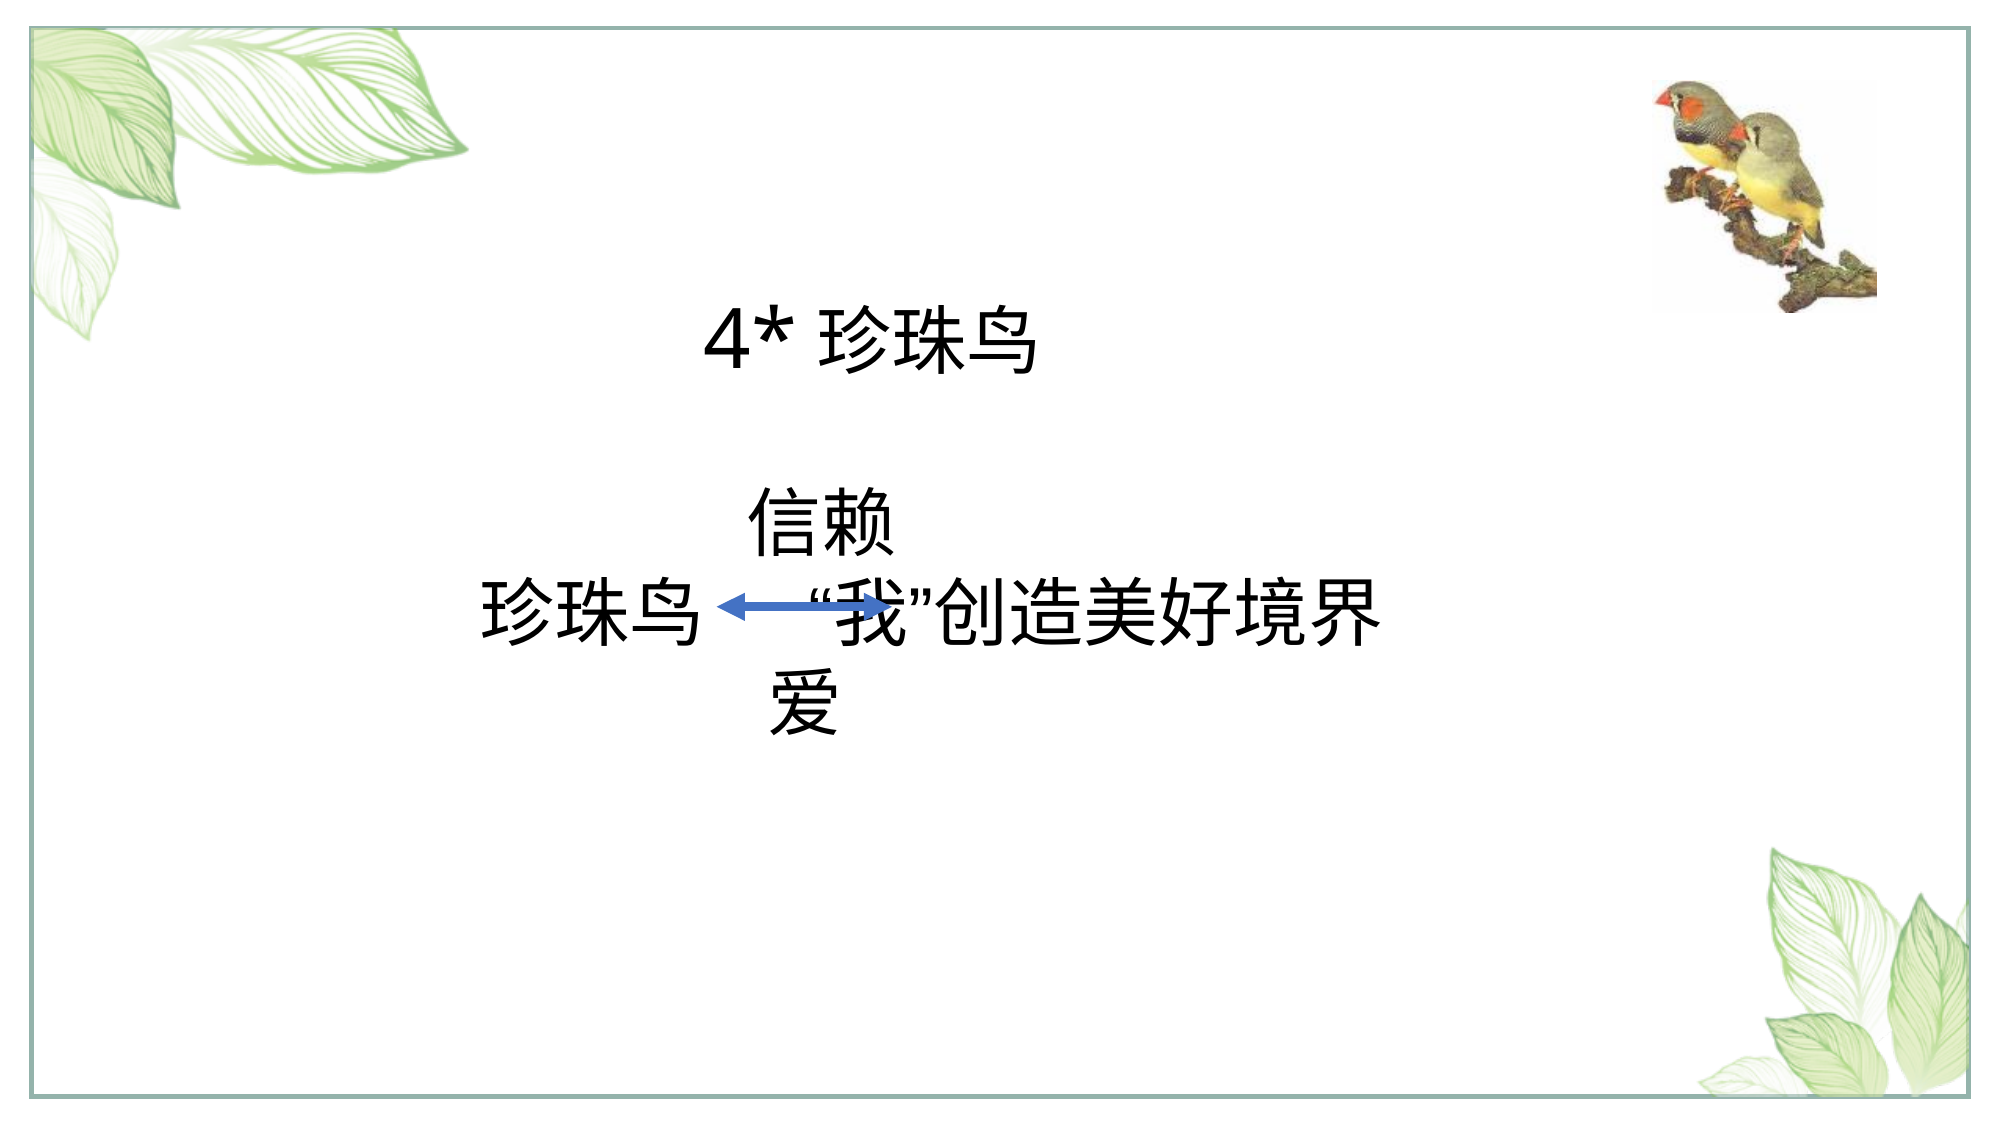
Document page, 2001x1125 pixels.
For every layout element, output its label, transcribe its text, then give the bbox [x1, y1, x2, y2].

text_box [30, 27, 1970, 1098]
picture [1684, 759, 1969, 1097]
text_box 4* 珍珠鸟 信赖 珍珠鸟 “我”创造美好境界 爱 [465, 278, 1610, 754]
picture [31, 28, 491, 366]
picture [1652, 80, 1877, 314]
